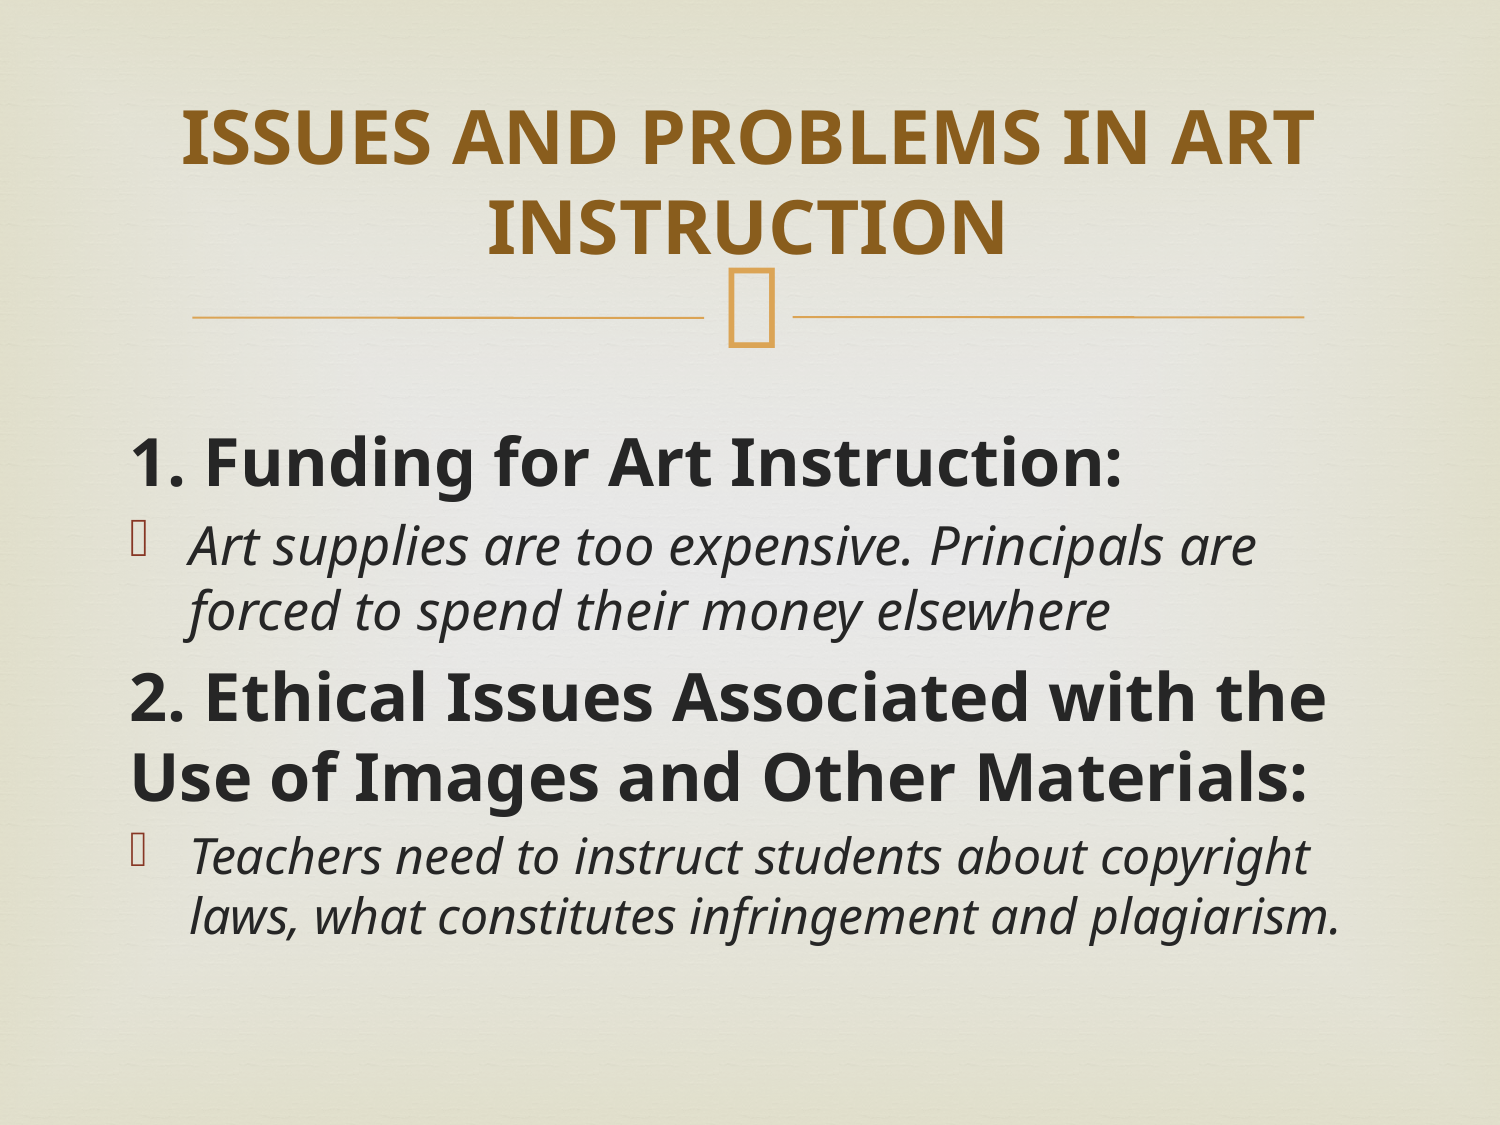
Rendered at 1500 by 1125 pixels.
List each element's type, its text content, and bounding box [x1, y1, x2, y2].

list 1. Funding for Art Instruction: Art supplies are too expensive. Principals are forced to spend their money elsewhere 2. Ethical Issues Associated with the Use of Images and Other Materials: Teachers need to instruct students about copyright laws, what constitutes infringement and plagiarism. [114, 412, 1386, 1005]
title ISSUES AND PROBLEMS IN ART INSTRUCTION [112, 93, 1386, 267]
